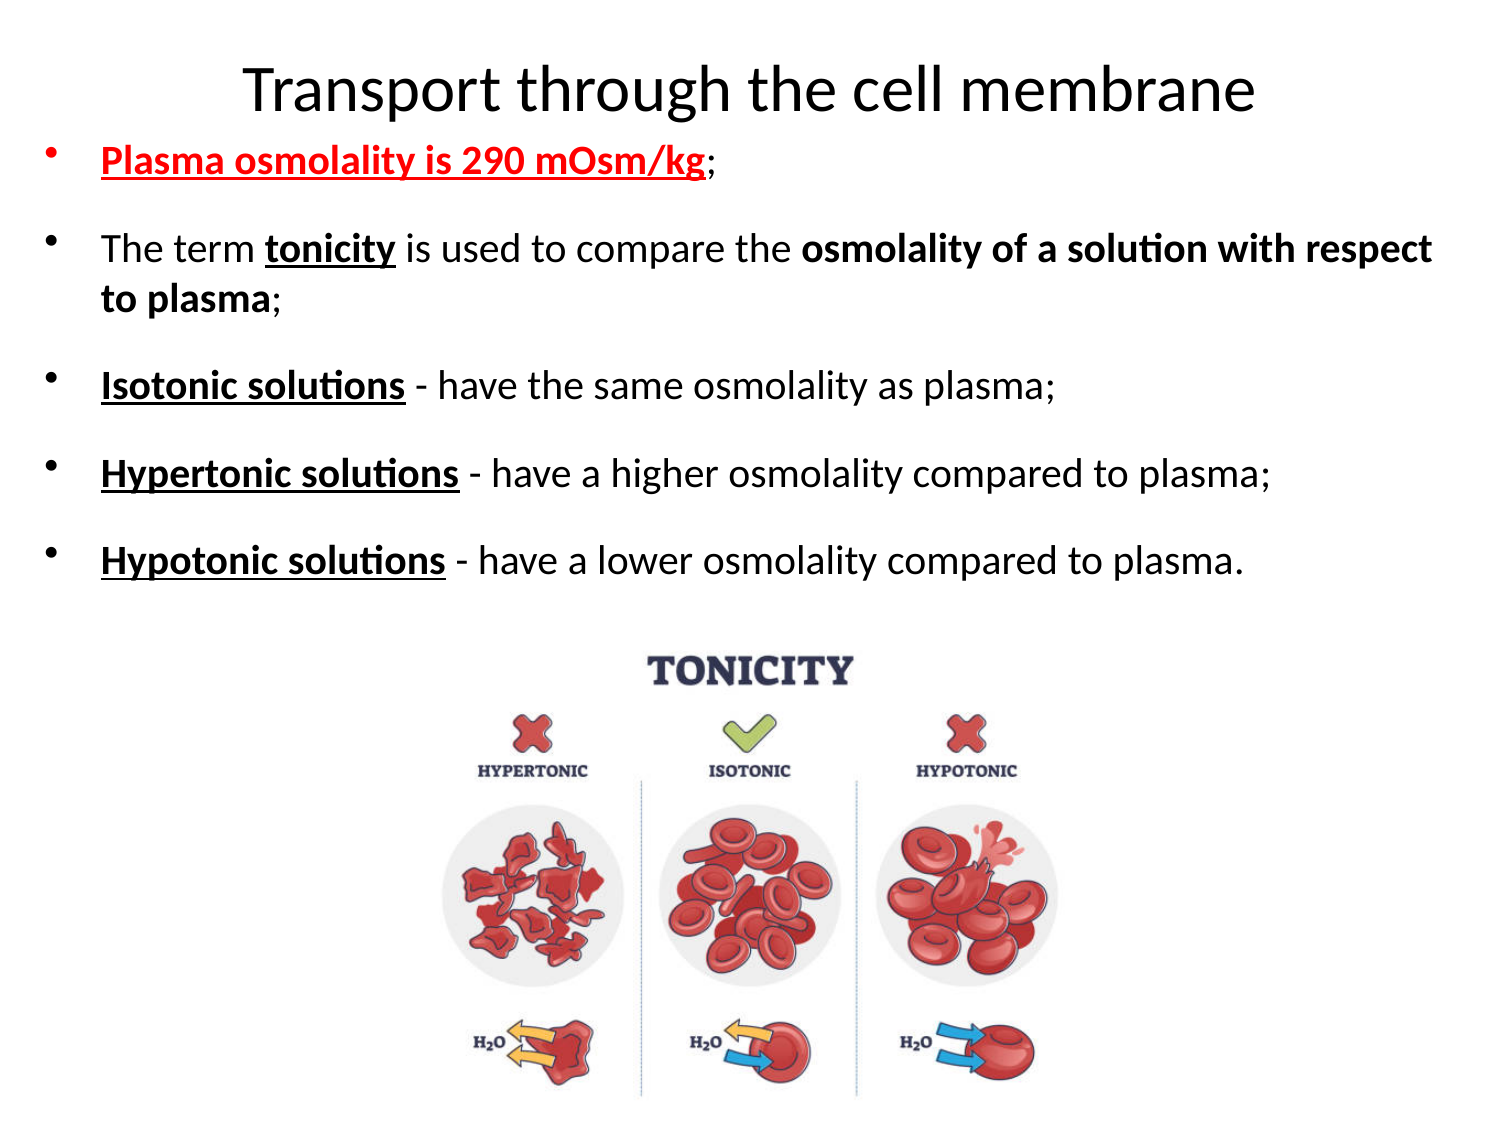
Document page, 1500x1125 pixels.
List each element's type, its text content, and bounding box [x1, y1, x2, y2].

picture [413, 615, 1087, 1121]
text_box Transport through the cell membrane [74, 45, 1425, 126]
list Plasma osmolality is 290 mOsm/kg; The term tonicity is used to compare the osmolality of a solution with respect to plasma; Isotonic solutions - have the same osmolality as plasma; Hypertonic solutions - have a higher osmolality compared to plasma; Hypotonic solutions - have a lower osmolality compared to plasma. [29, 125, 1471, 1107]
